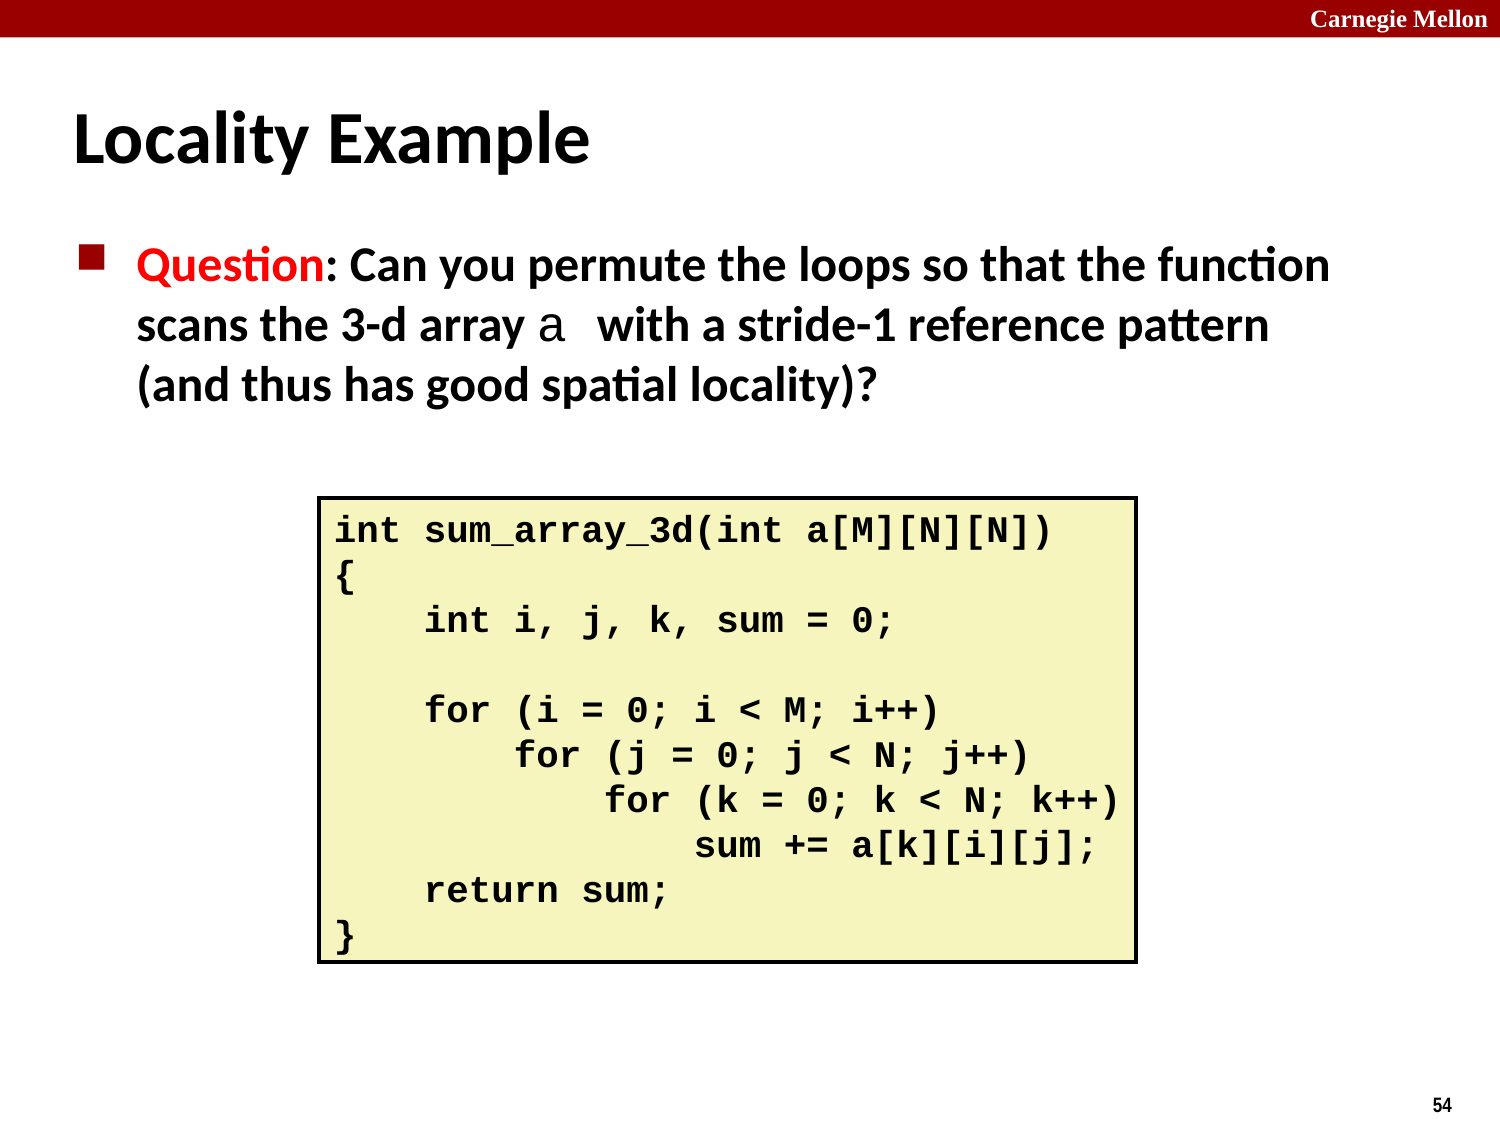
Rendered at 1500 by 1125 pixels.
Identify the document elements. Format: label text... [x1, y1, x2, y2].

list Question: Can you permute the loops so that the function scans the 3-d array a with a stride-1 reference pattern (and thus has good spatial locality)? [64, 223, 1361, 1040]
title Locality Example [58, 71, 1305, 197]
text_box int sum_array_3d(int a[M][N][N]) { int i, j, k, sum = 0; for (i = 0; i < M; i++) for (j = 0; j < N; j++) for (k = 0; k < N; k++) sum += a[k][i][j]; return sum; } [318, 497, 1137, 963]
